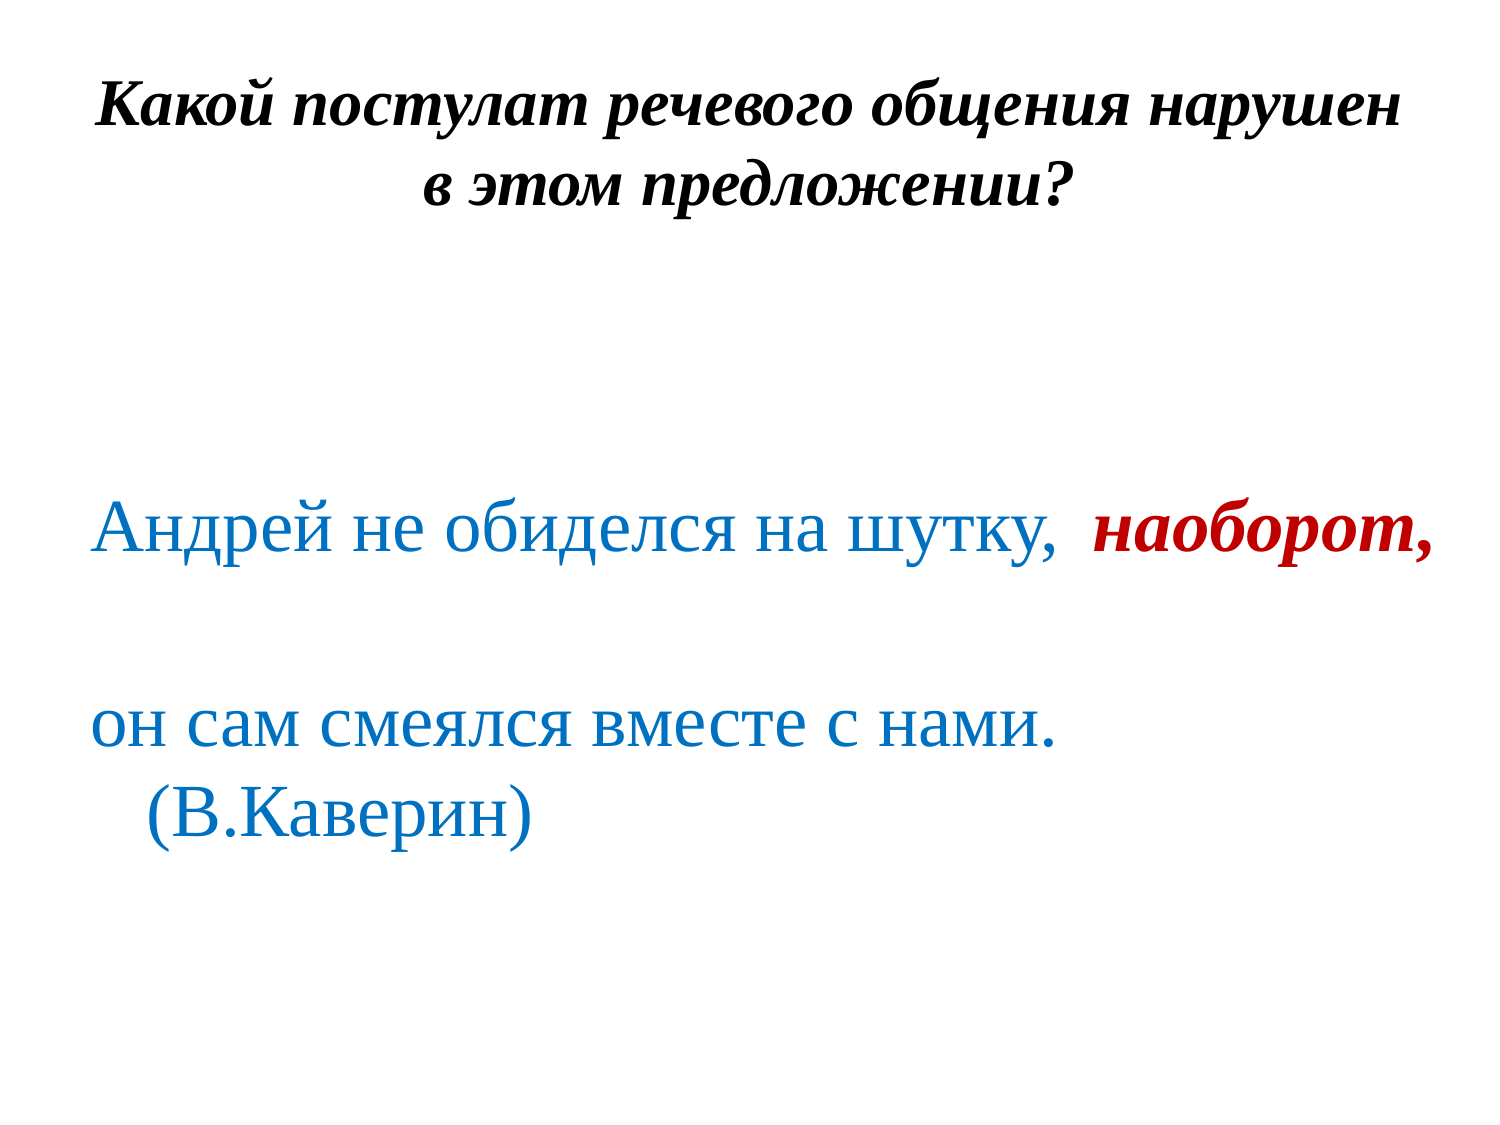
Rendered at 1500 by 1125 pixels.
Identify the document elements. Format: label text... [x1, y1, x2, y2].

list Андрей не обиделся на шутку, он сам смеялся вместе с нами. (В.Каверин) [75, 468, 1425, 1005]
title Какой постулат речевого общения нарушен в этом предложении? [75, 45, 1425, 233]
text_box наоборот, [1078, 468, 1453, 574]
